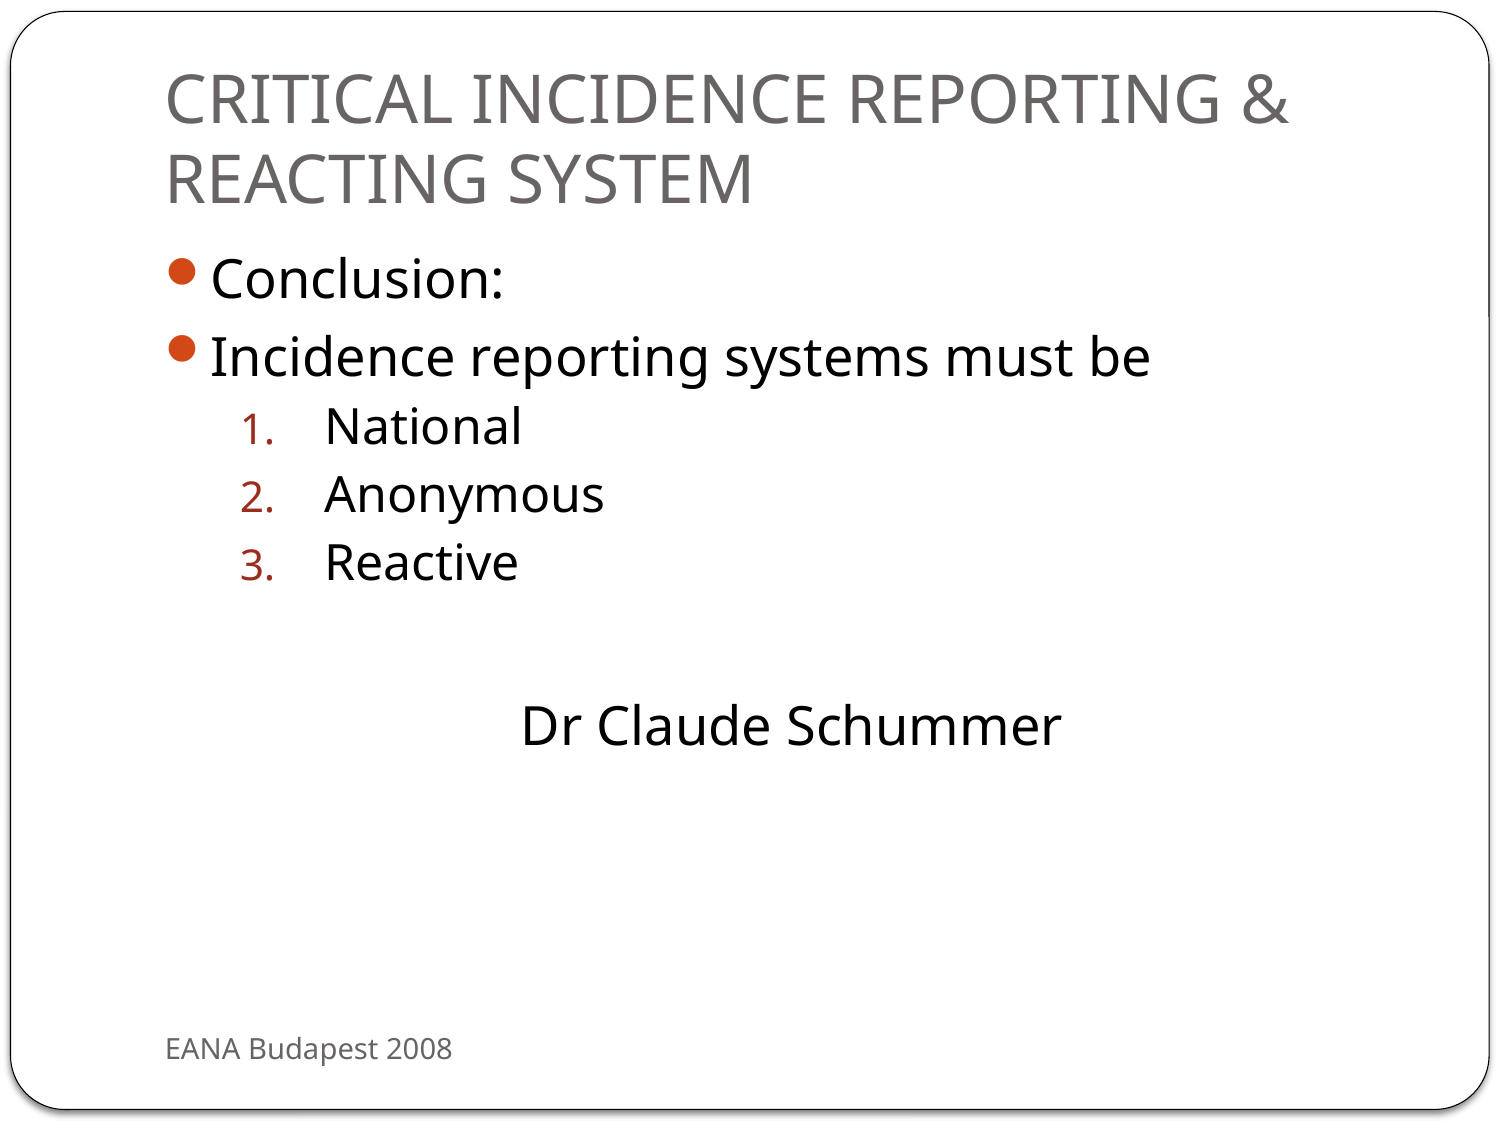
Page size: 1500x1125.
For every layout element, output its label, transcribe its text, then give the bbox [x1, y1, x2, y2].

title CRITICAL INCIDENCE REPORTING & REACTING SYSTEM [150, 45, 1425, 233]
footer EANA Budapest 2008 [150, 1012, 800, 1088]
list Conclusion: Incidence reporting systems must be National Anonymous Reactive Dr Claude Schummer [150, 237, 1425, 988]
